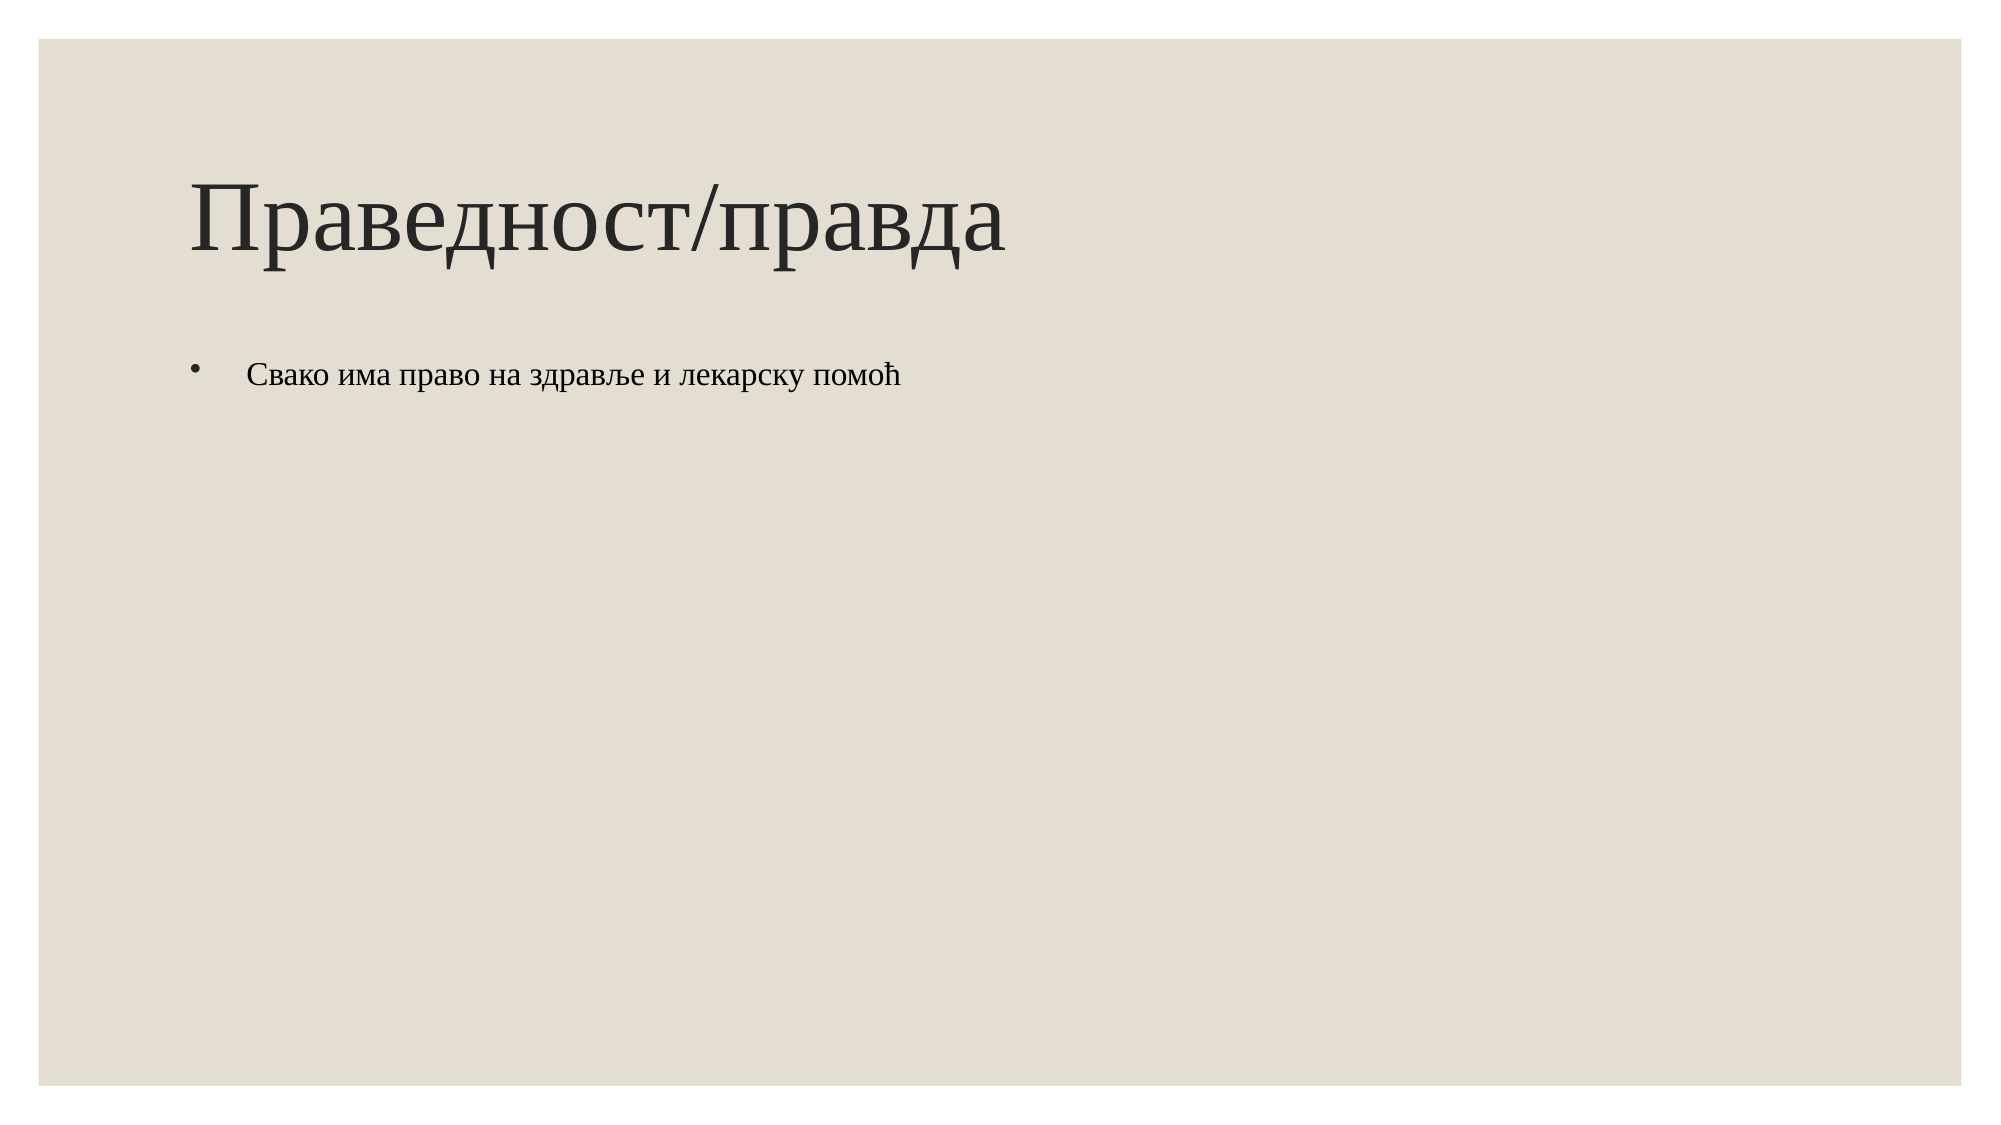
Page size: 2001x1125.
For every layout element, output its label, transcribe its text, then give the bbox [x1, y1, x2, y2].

title Праведност/правда [174, 105, 1825, 331]
list Свако има право на здравље и лекарску помоћ [174, 345, 1825, 990]
